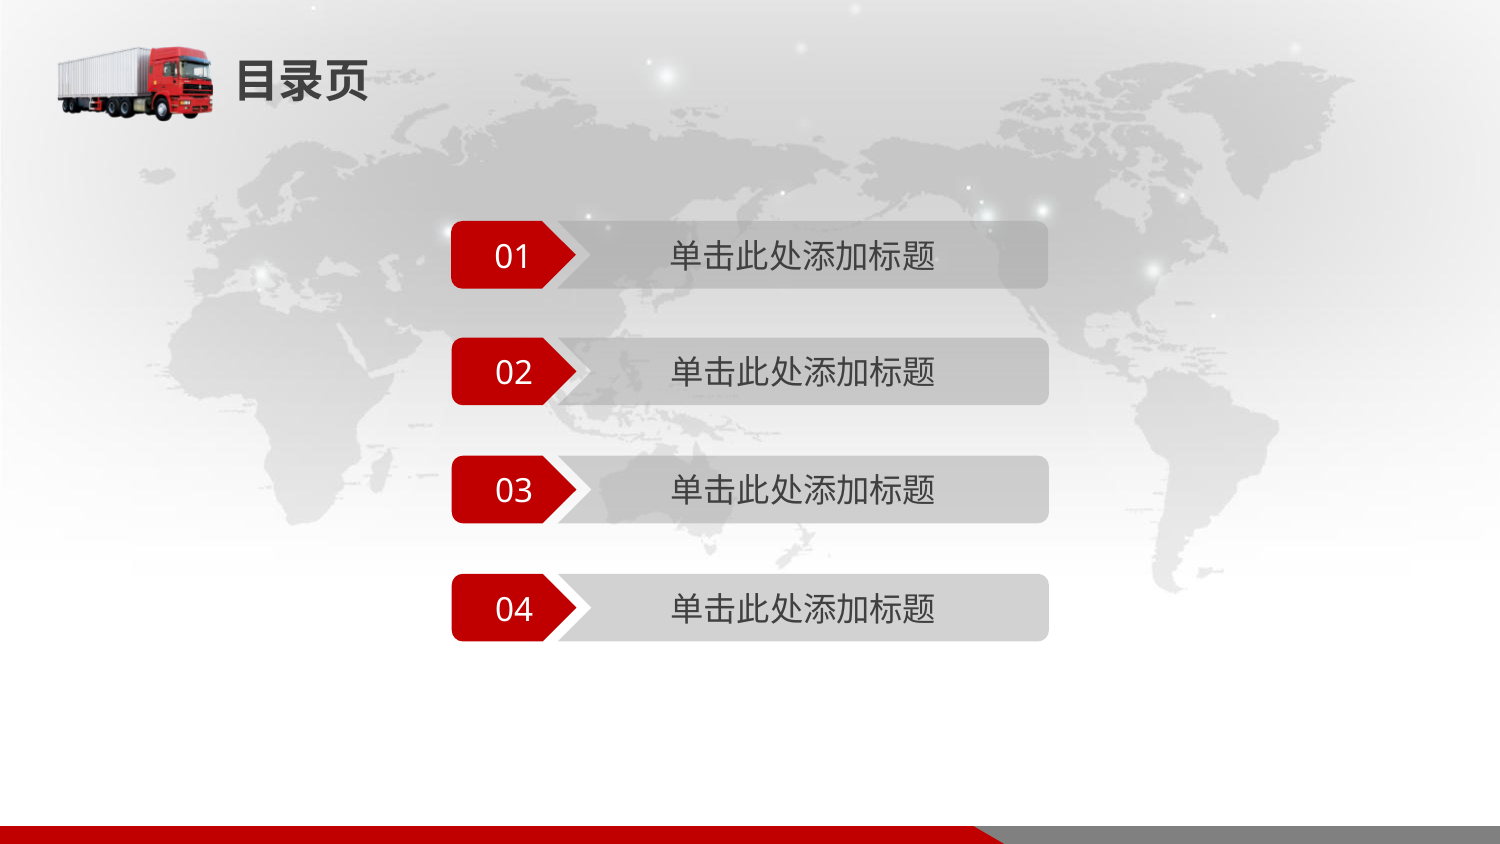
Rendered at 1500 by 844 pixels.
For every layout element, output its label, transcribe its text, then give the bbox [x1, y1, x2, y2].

text_box 01 [451, 220, 576, 289]
text_box 单击此处添加标题 [557, 455, 1049, 524]
text_box 单击此处添加标题 [557, 220, 1049, 289]
picture [0, 0, 1500, 607]
title 目录页 [218, 44, 916, 115]
text_box 02 [451, 337, 577, 406]
text_box 04 [451, 573, 577, 642]
text_box 单击此处添加标题 [557, 337, 1049, 406]
text_box 03 [451, 455, 577, 524]
text_box 单击此处添加标题 [557, 573, 1049, 642]
